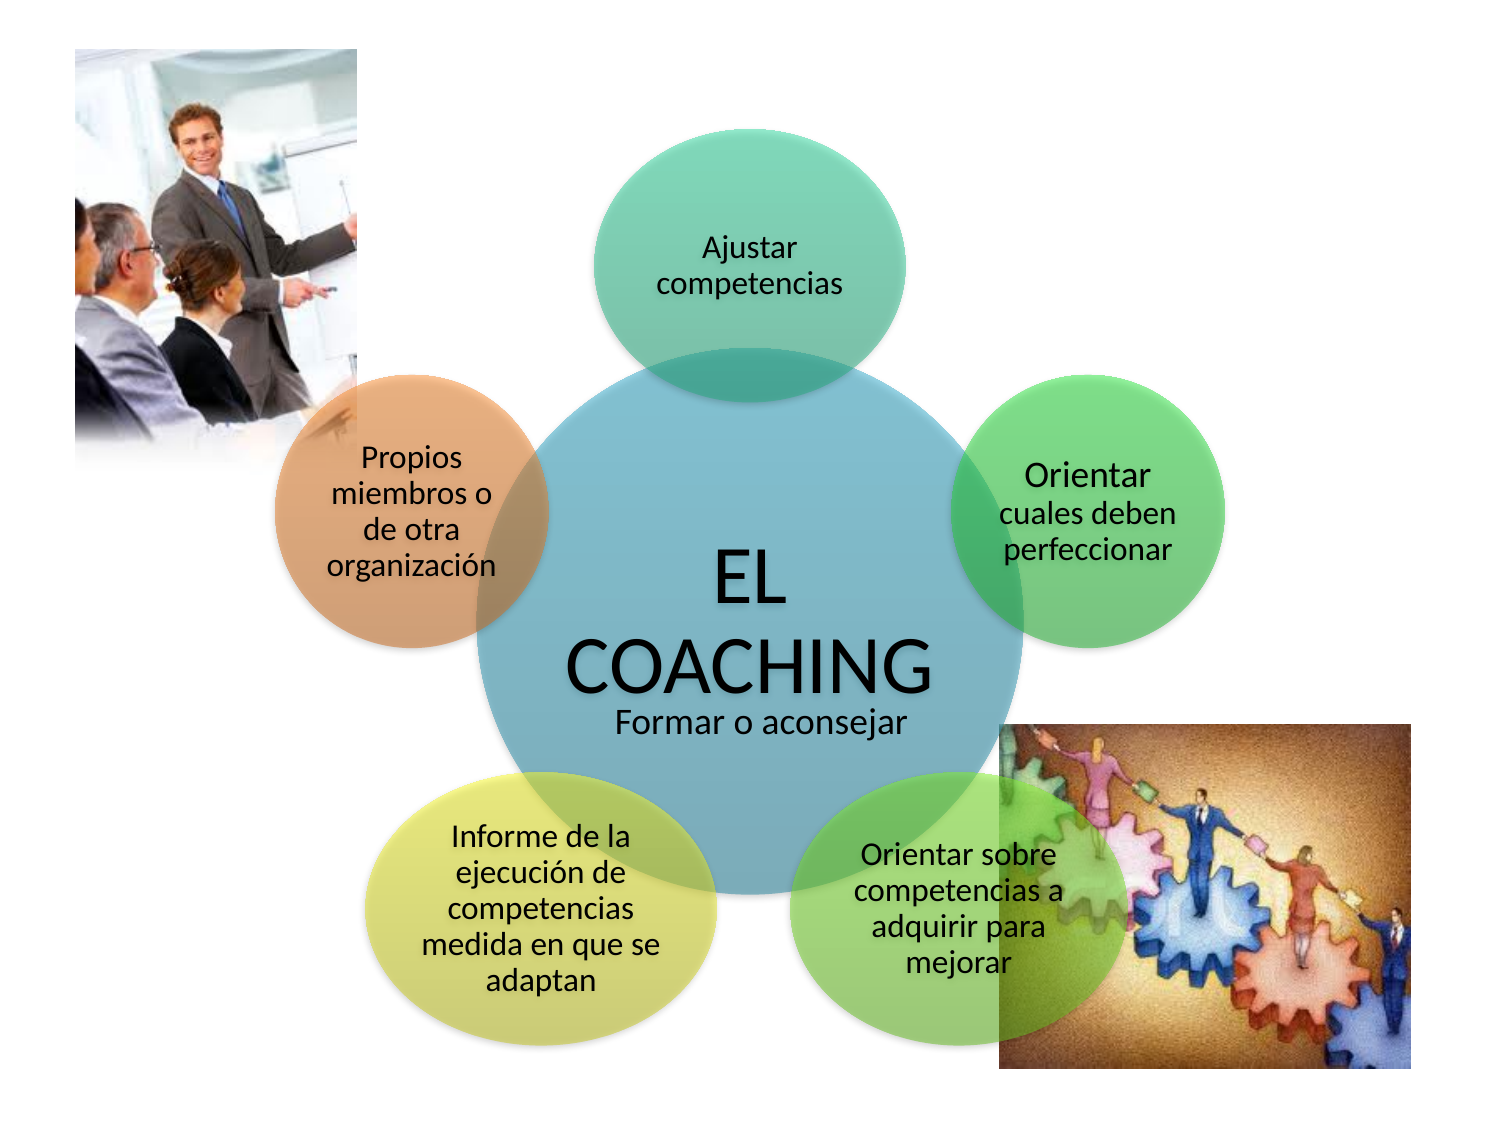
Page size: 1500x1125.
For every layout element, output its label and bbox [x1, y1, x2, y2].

picture [74, 49, 357, 112]
list [49, 112, 1451, 1063]
picture [999, 1063, 1412, 1069]
